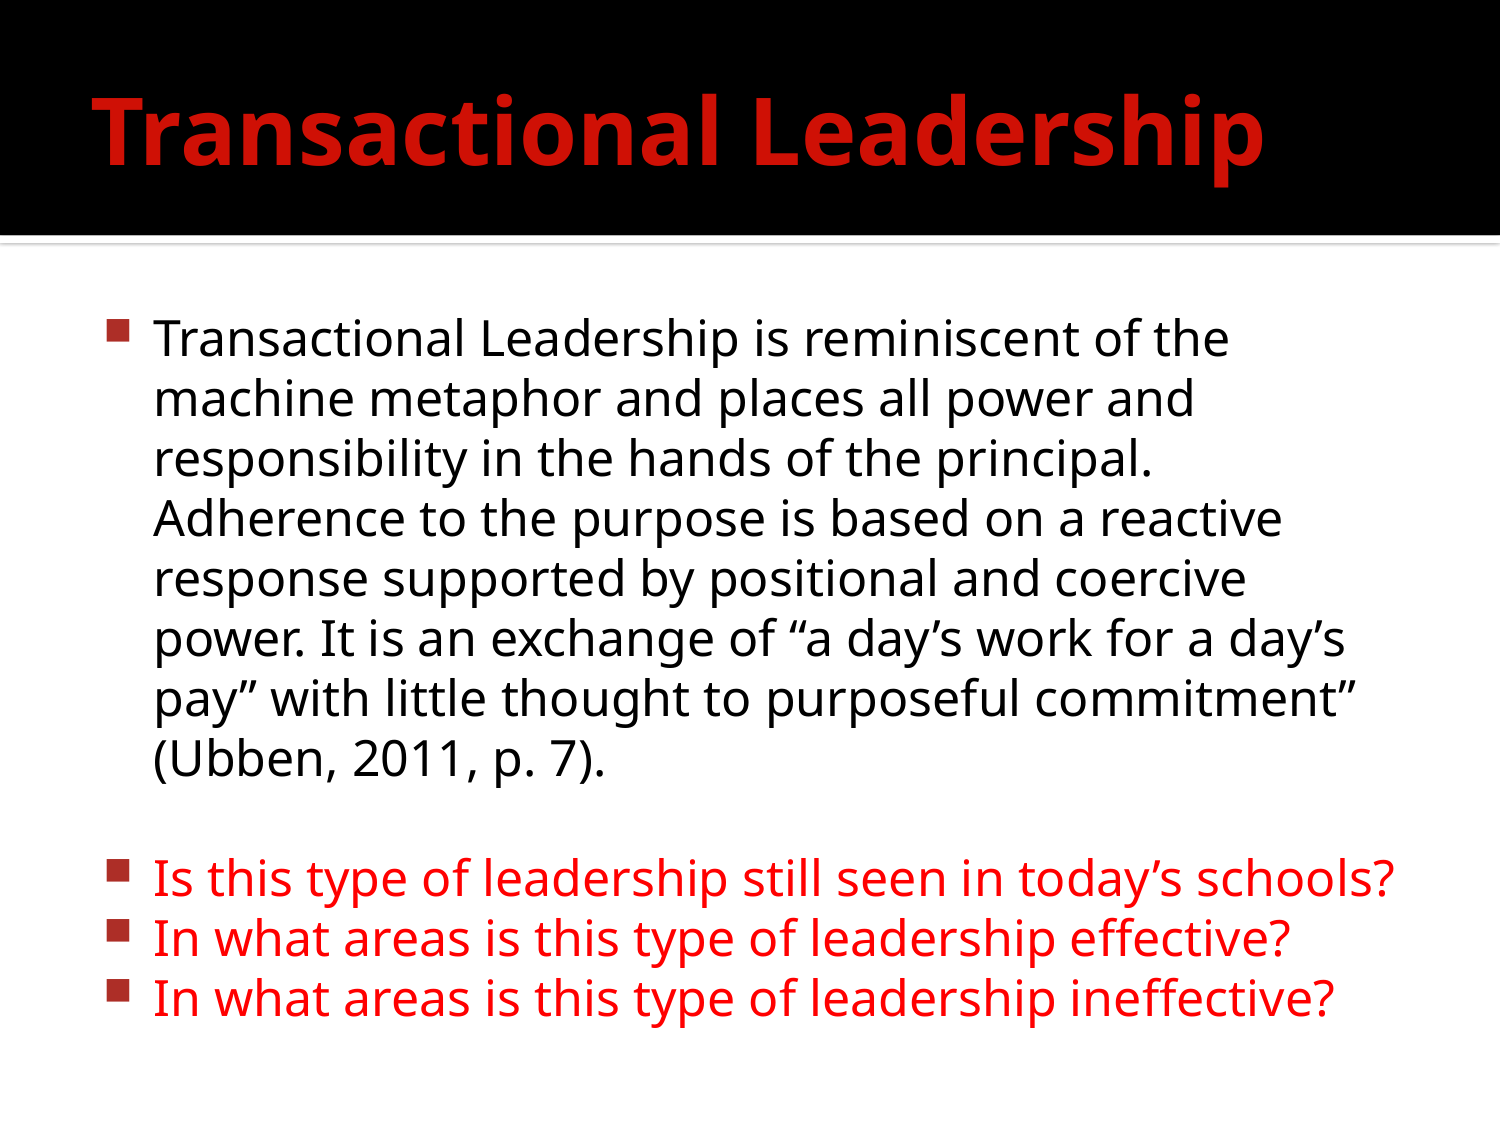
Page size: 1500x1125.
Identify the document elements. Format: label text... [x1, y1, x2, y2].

list Transactional Leadership is reminiscent of the machine metaphor and places all power and responsibility in the hands of the principal. Adherence to the purpose is based on a reactive response supported by positional and coercive power. It is an exchange of “a day’s work for a day’s pay” with little thought to purposeful commitment” (Ubben, 2011, p. 7). Is this type of leadership still seen in today’s schools? In what areas is this type of leadership effective? In what areas is this type of leadership ineffective? [75, 291, 1425, 1050]
title Transactional Leadership [75, 25, 1425, 231]
